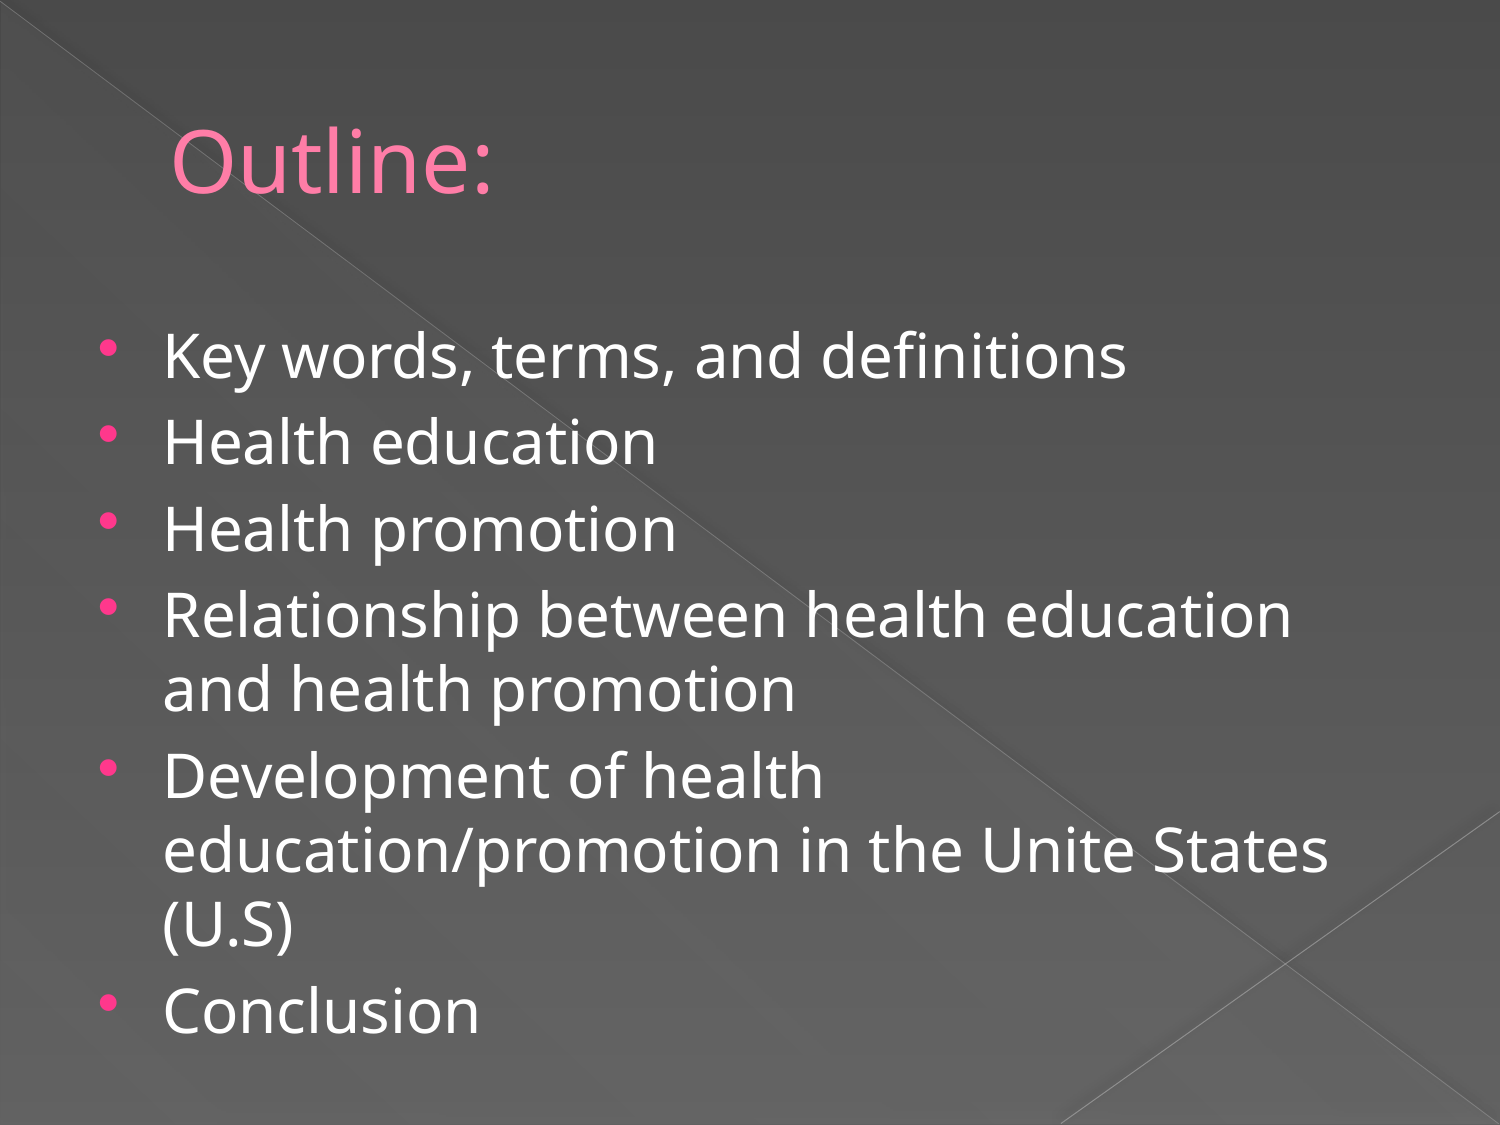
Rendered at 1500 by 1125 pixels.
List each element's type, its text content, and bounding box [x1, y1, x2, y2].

list Key words, terms, and definitions Health education Health promotion Relationship between health education and health promotion Development of health education/promotion in the Unite States (U.S) Conclusion [75, 308, 1425, 1059]
title Outline: [75, 43, 1425, 274]
